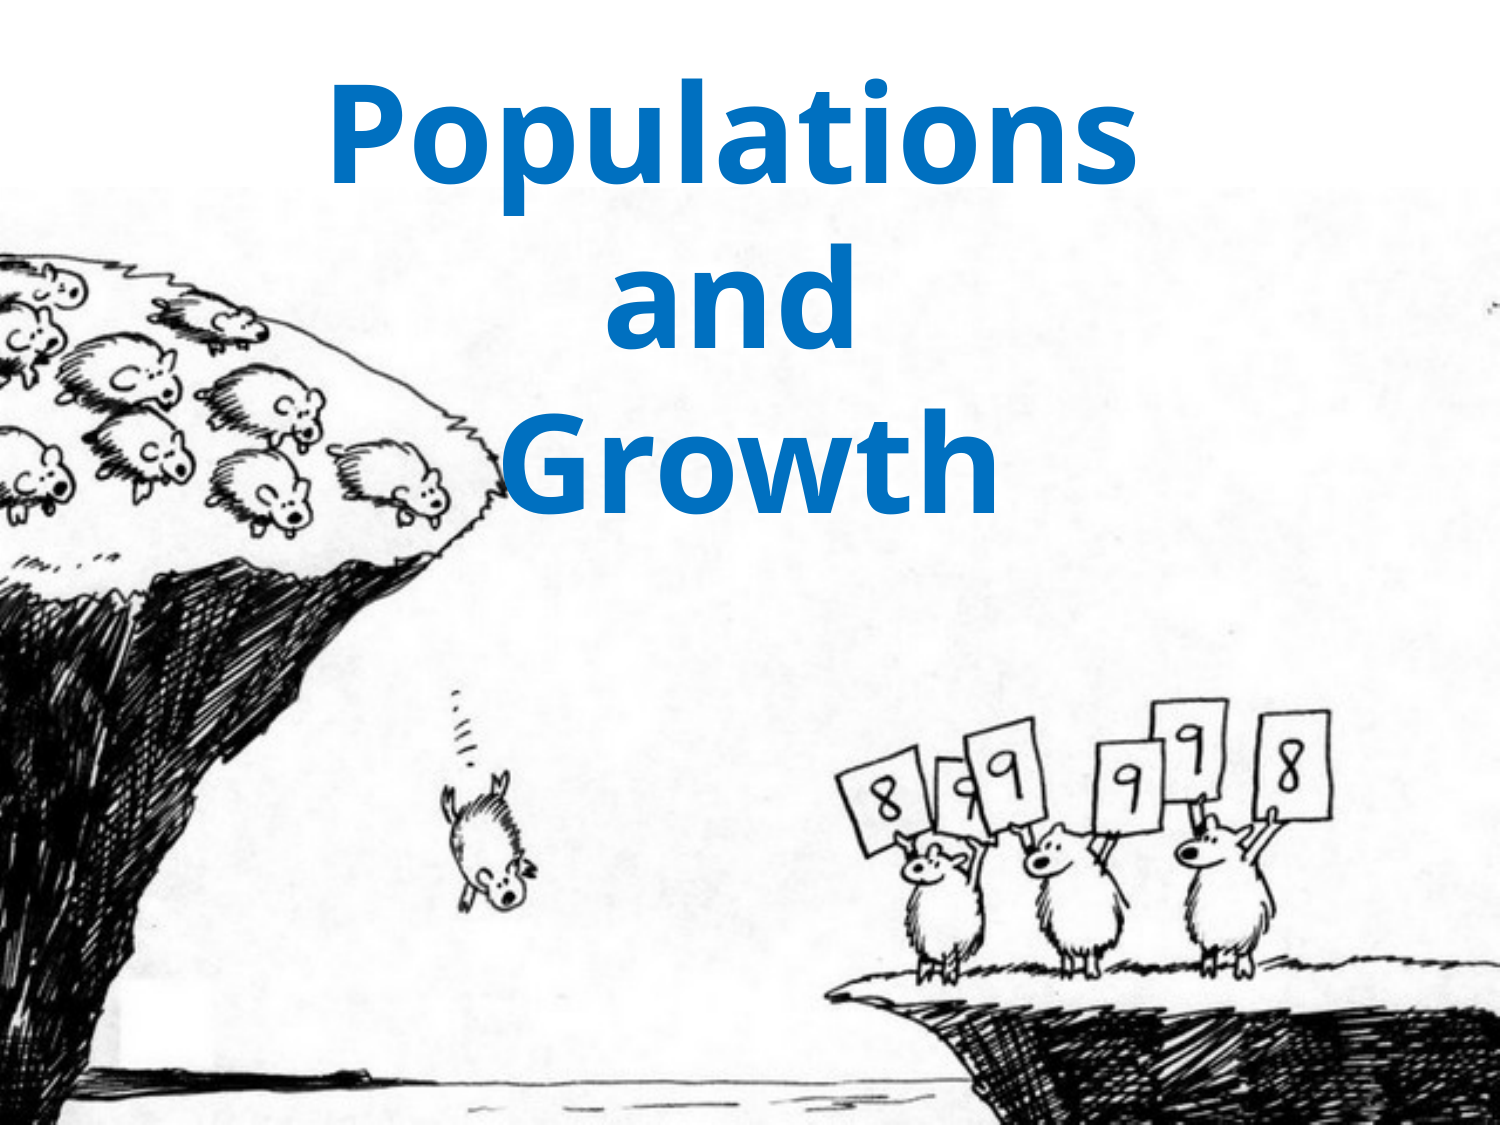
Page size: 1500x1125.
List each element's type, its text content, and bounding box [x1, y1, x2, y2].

picture [0, 187, 1500, 1125]
title Populations and Growth [112, 50, 1388, 185]
